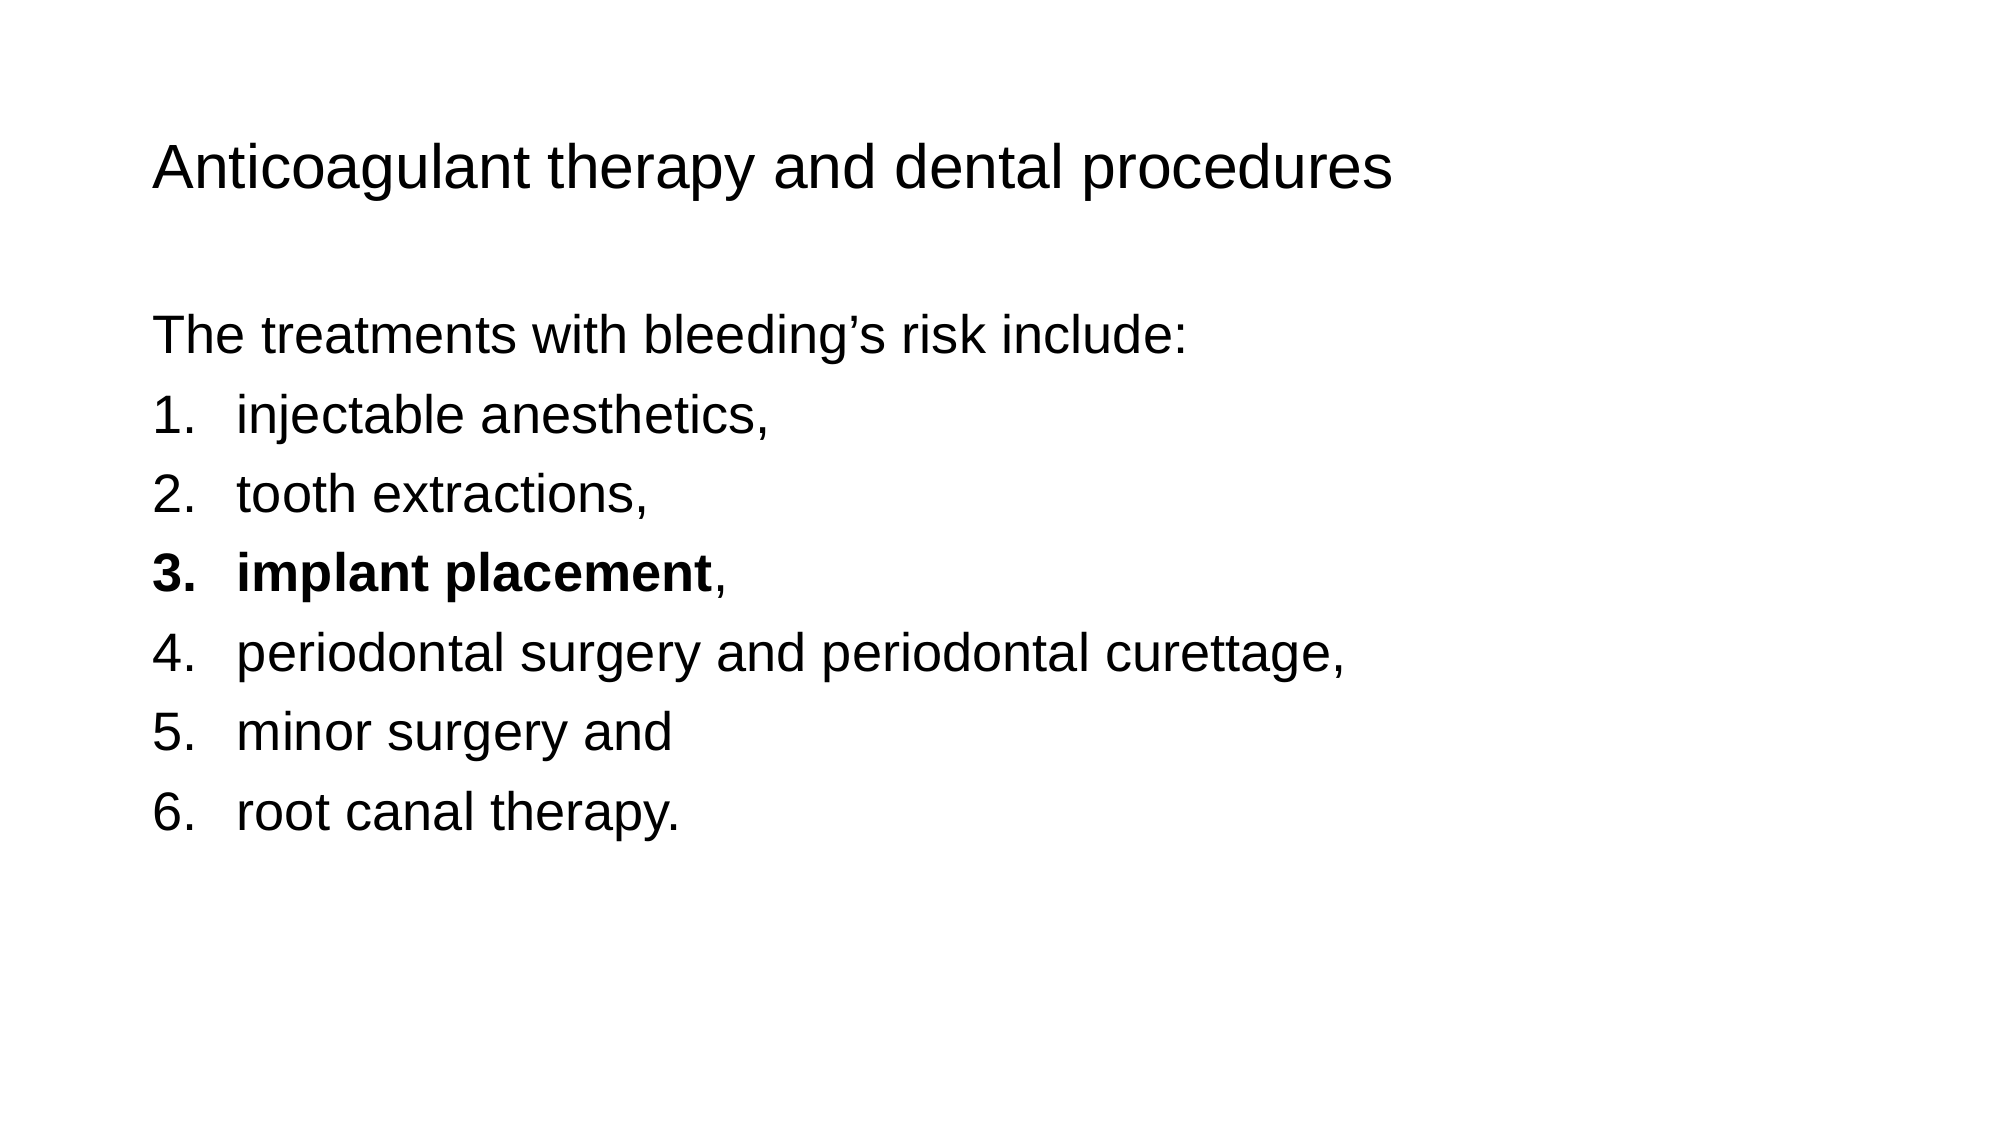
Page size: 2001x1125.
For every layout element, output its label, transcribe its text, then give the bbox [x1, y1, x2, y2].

list The treatments with bleeding’s risk include: injectable anesthetics, tooth extractions, implant placement, periodontal surgery and periodontal curettage, minor surgery and root canal therapy. [137, 299, 1863, 1014]
title Anticoagulant therapy and dental procedures [137, 59, 1863, 278]
